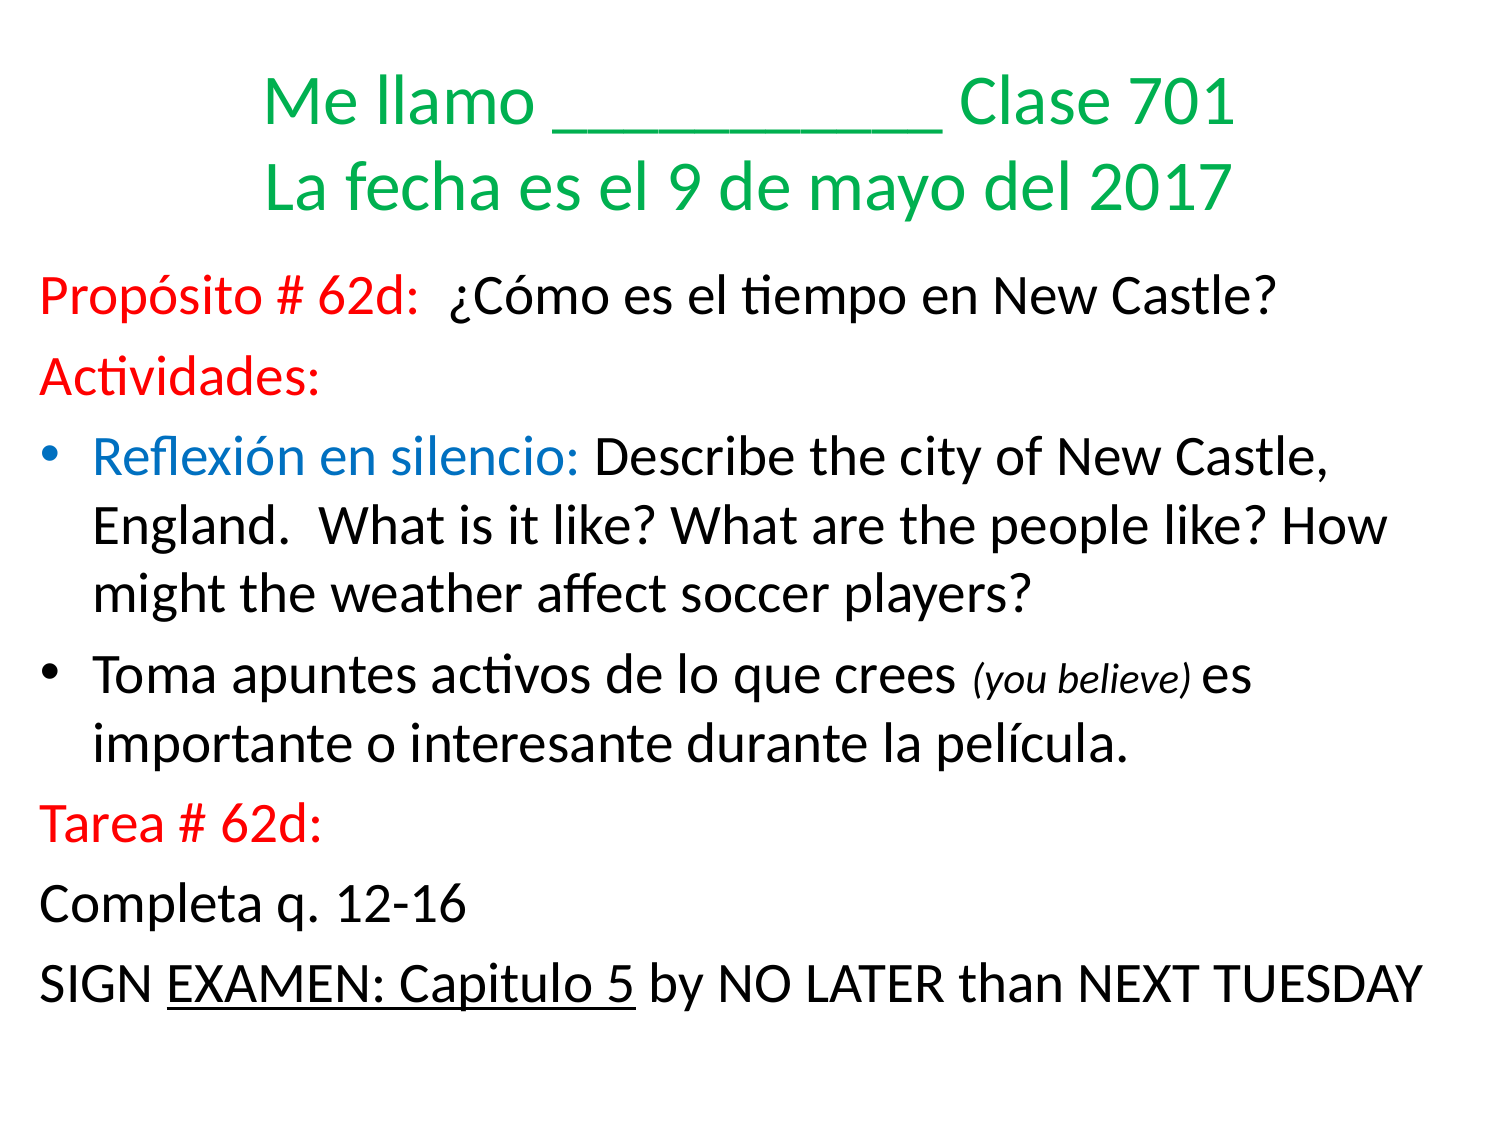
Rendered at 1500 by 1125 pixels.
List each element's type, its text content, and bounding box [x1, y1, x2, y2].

list Propósito # 62d: ¿Cómo es el tiempo en New Castle? Actividades: Reflexión en silencio: Describe the city of New Castle, England. What is it like? What are the people like? How might the weather affect soccer players? Toma apuntes activos de lo que crees (you believe) es importante o interesante durante la película. Tarea # 62d: Completa q. 12-16 SIGN EXAMEN: Capitulo 5 by NO LATER than NEXT TUESDAY [24, 249, 1450, 1088]
title Me llamo ___________ Clase 701 La fecha es el 9 de mayo del 2017 [37, 45, 1463, 233]
